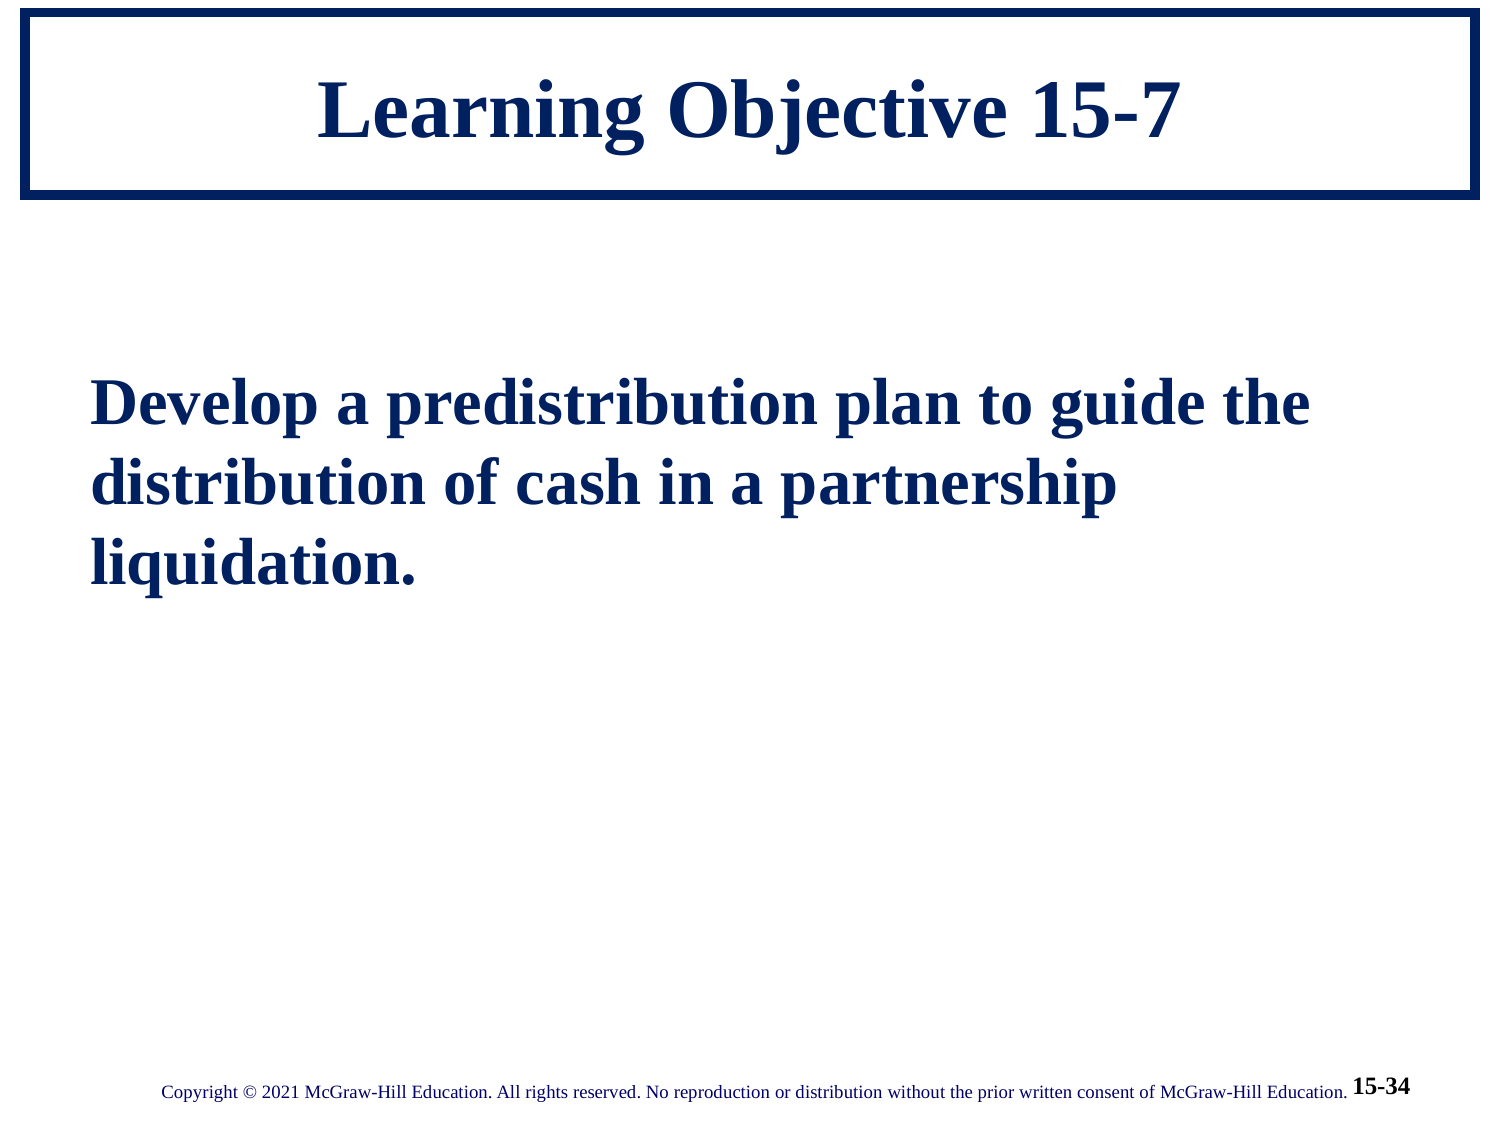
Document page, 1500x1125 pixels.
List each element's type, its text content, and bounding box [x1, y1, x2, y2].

list Develop a predistribution plan to guide the distribution of cash in a partnership liquidation. [74, 349, 1413, 837]
title Learning Objective 15-7 [20, 8, 1480, 200]
text_box Copyright © 2021 McGraw-Hill Education. All rights reserved. No reproduction or distribution without the prior written consent of McGraw-Hill Education. [81, 1072, 1429, 1110]
